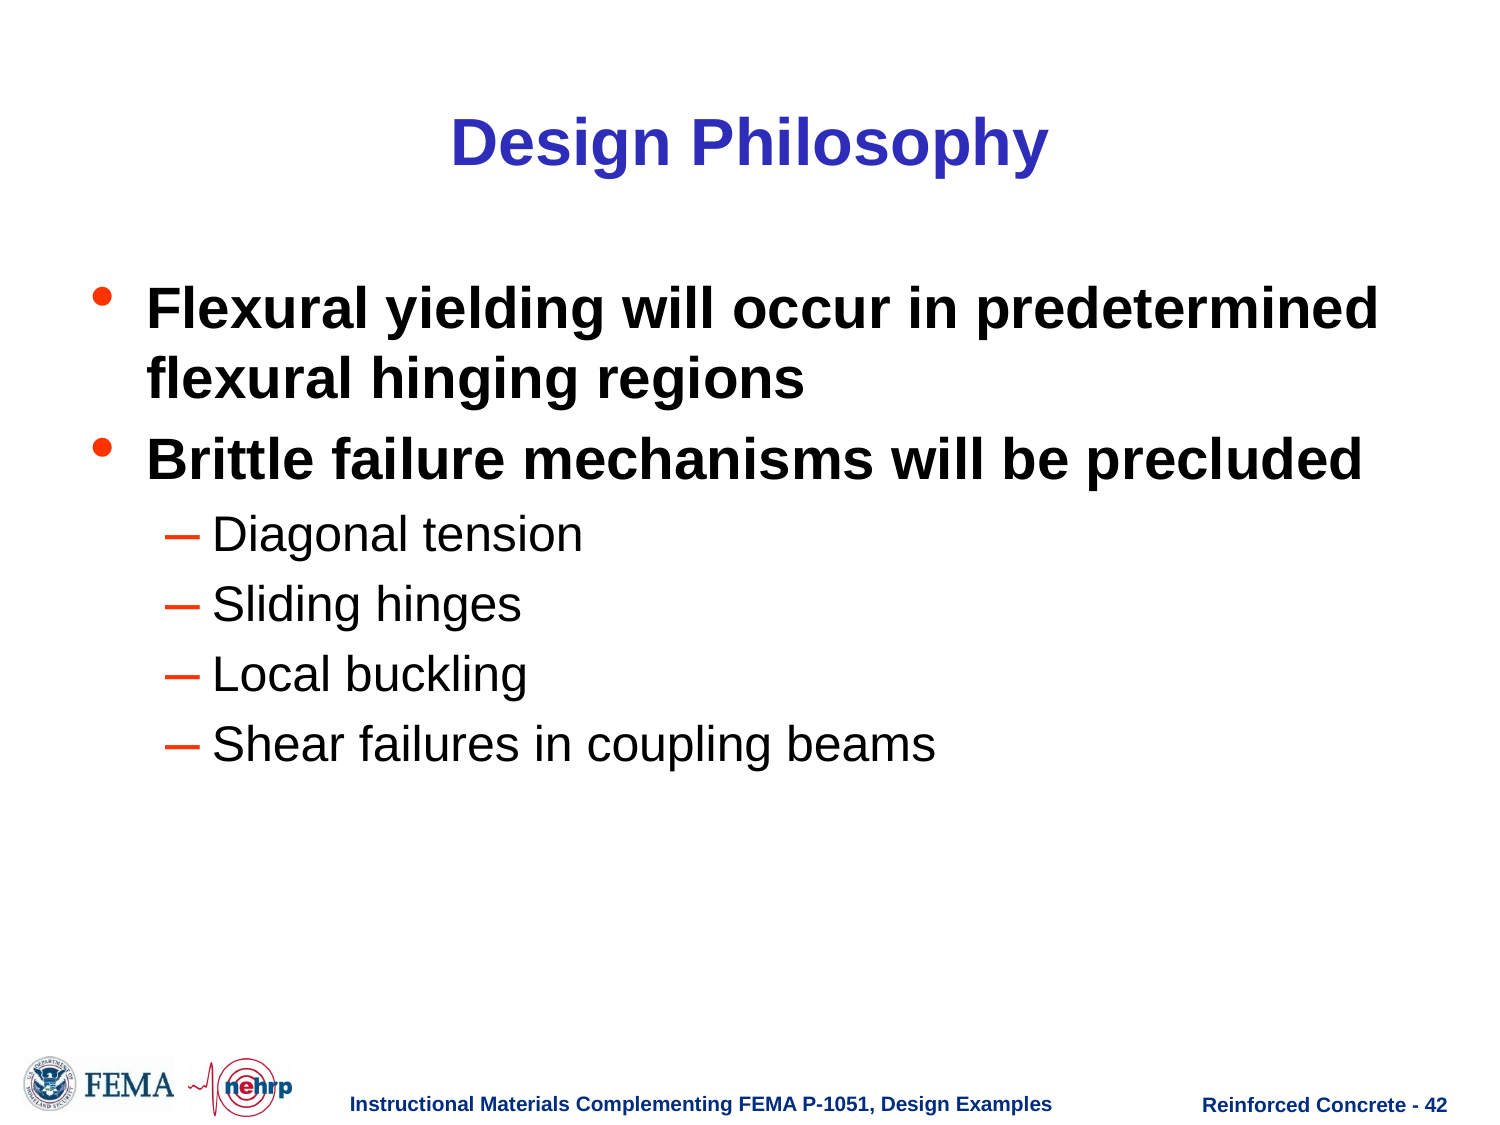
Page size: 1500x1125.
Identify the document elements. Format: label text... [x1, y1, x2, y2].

list Flexural yielding will occur in predetermined flexural hinging regions Brittle failure mechanisms will be precluded Diagonal tension Sliding hinges Local buckling Shear failures in coupling beams [74, 262, 1426, 1006]
picture [23, 1056, 174, 1111]
title Design Philosophy [74, 44, 1426, 233]
footer Instructional Materials Complementing FEMA P-1051, Design Examples [334, 1087, 1104, 1124]
picture [188, 1058, 292, 1117]
